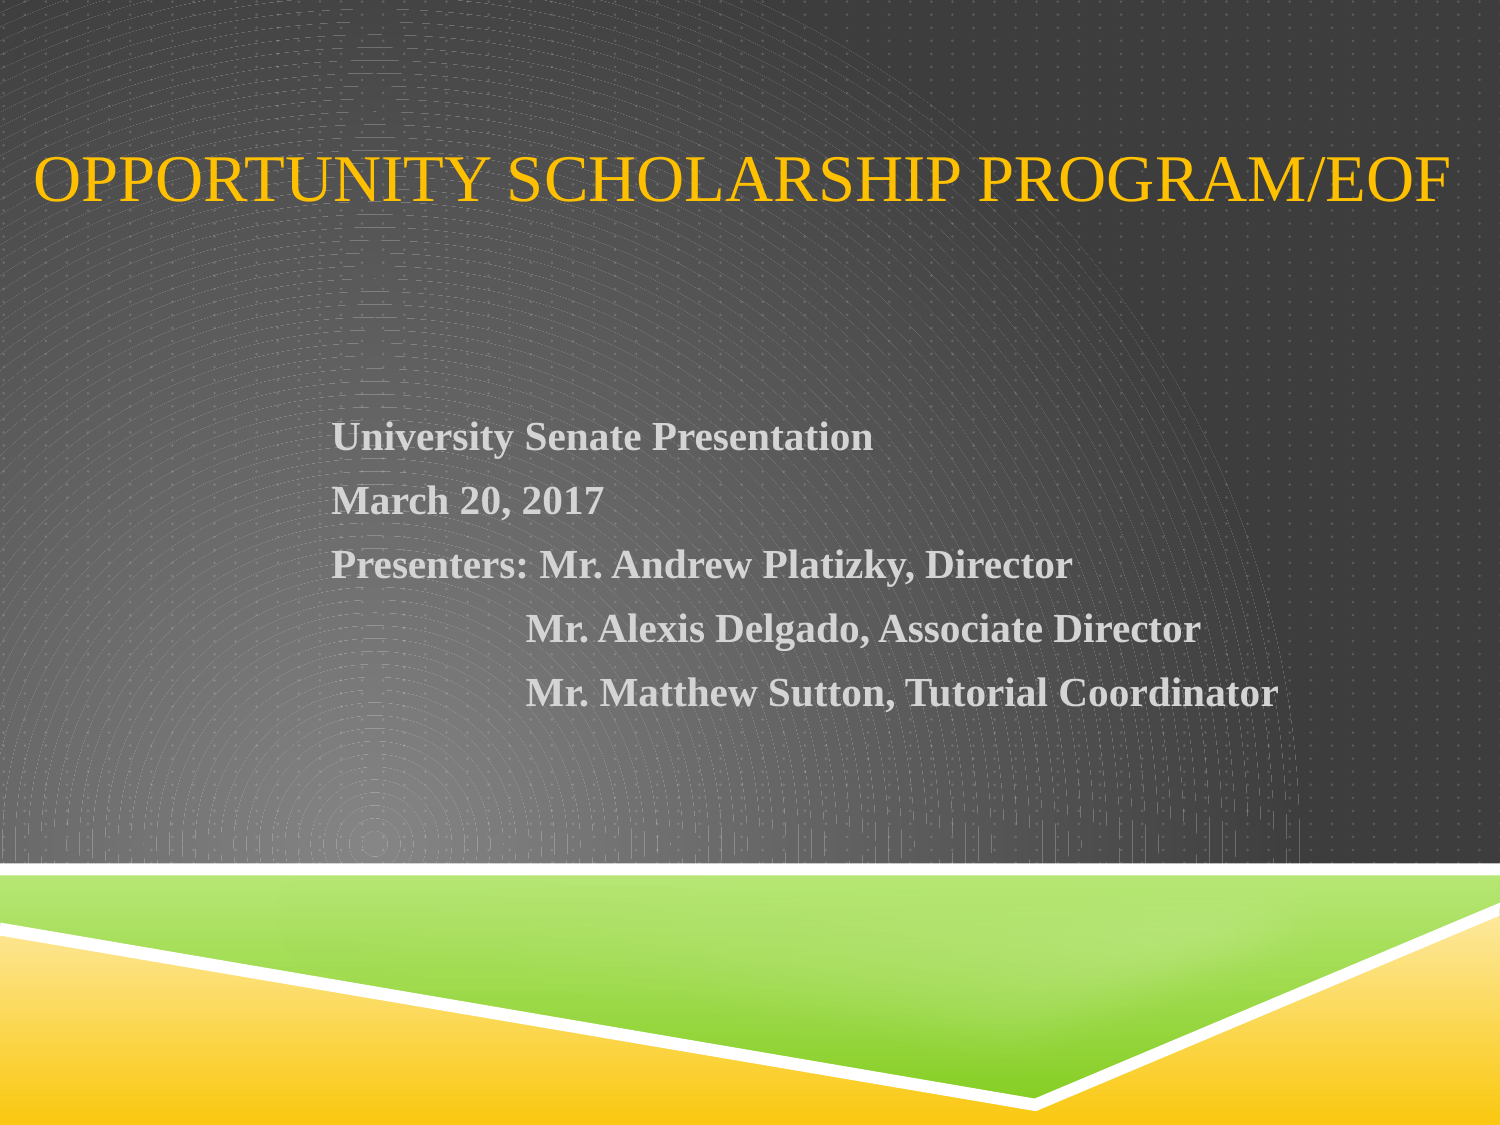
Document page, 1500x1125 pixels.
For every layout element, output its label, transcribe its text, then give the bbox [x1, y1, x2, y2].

title Opportunity Scholarship Program/EOF [0, 86, 1500, 223]
subtitle University Senate Presentation March 20, 2017 Presenters: Mr. Andrew Platizky, Director Mr. Alexis Delgado, Associate Director Mr. Matthew Sutton, Tutorial Coordinator [330, 402, 1327, 726]
